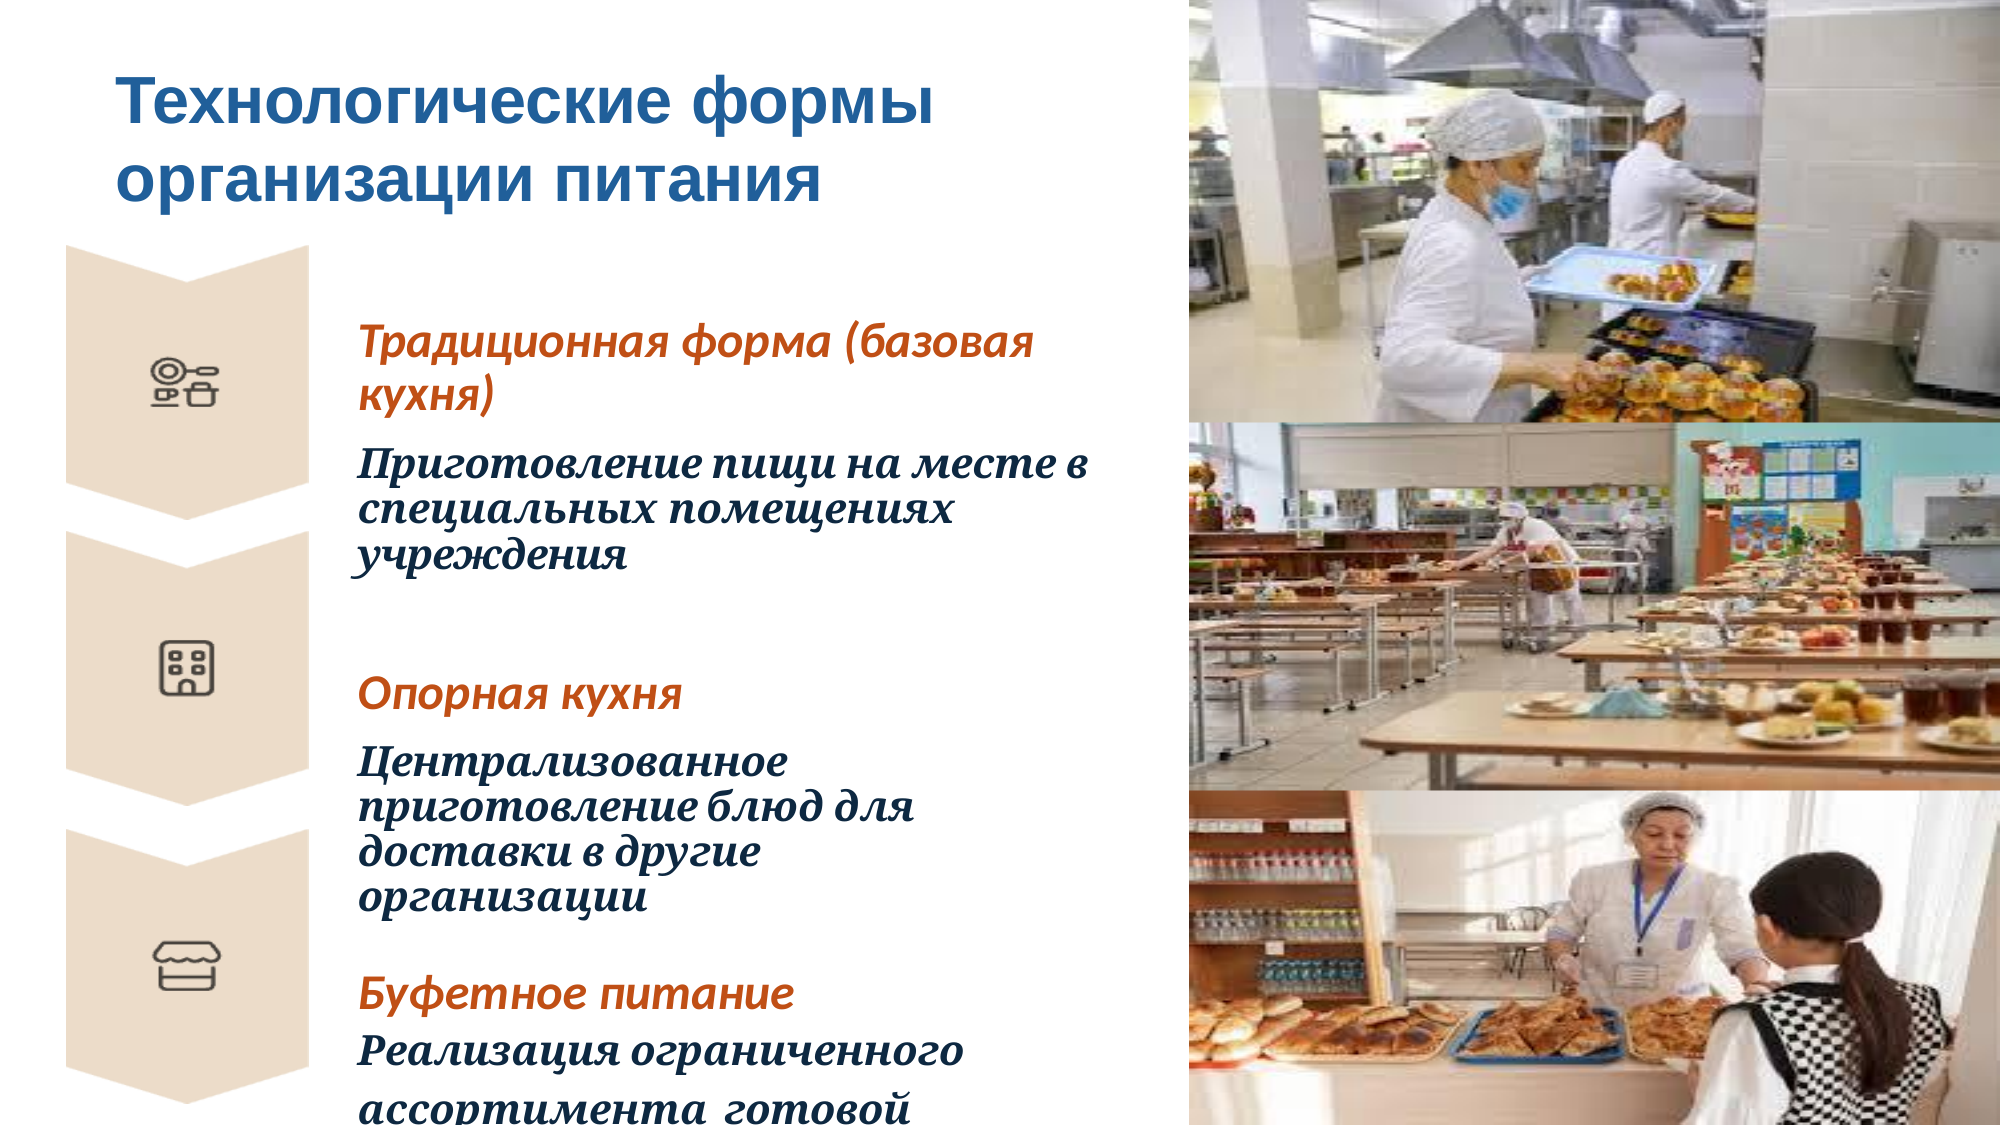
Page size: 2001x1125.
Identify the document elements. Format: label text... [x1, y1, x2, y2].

picture [66, 531, 309, 806]
picture [66, 829, 309, 1104]
title Технологические формы организации питания [113, 52, 1063, 247]
text_box Традиционная форма (базовая кухня) Приготовление пищи на месте в специальных помещениях учреждения Опорная кухня Централизованное приготовление блюд для доставки в другие организации Буфетное питание Реализация ограниченного ассортимента готовой продукции [355, 305, 1134, 1125]
picture [1189, 0, 2000, 1125]
picture [66, 245, 309, 521]
